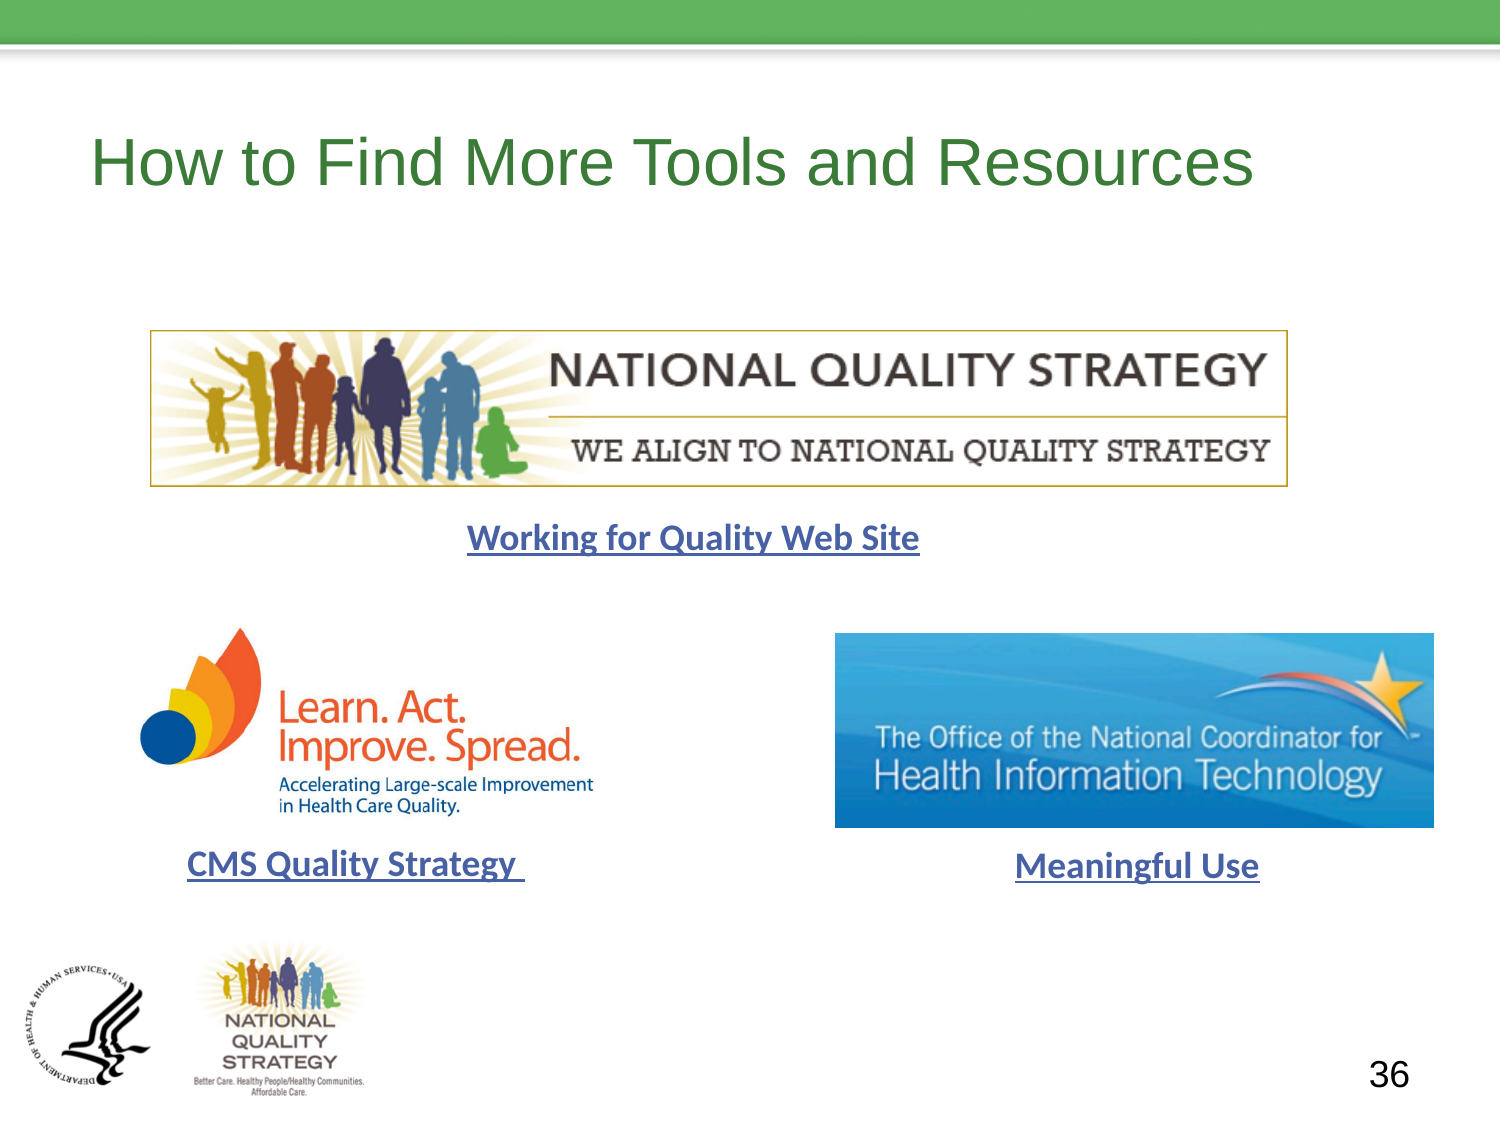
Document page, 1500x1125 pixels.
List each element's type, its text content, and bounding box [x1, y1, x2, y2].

picture [23, 940, 365, 1101]
title How to Find More Tools and Resources [75, 103, 1425, 213]
picture [835, 632, 1434, 828]
text_box CMS Quality Strategy [172, 835, 573, 892]
picture [0, 0, 1500, 104]
text_box Meaningful Use [999, 836, 1275, 893]
slide_number 36 [1074, 1042, 1425, 1103]
picture [149, 329, 1288, 487]
picture [137, 622, 603, 826]
text_box Working for Quality Web Site [452, 506, 936, 566]
